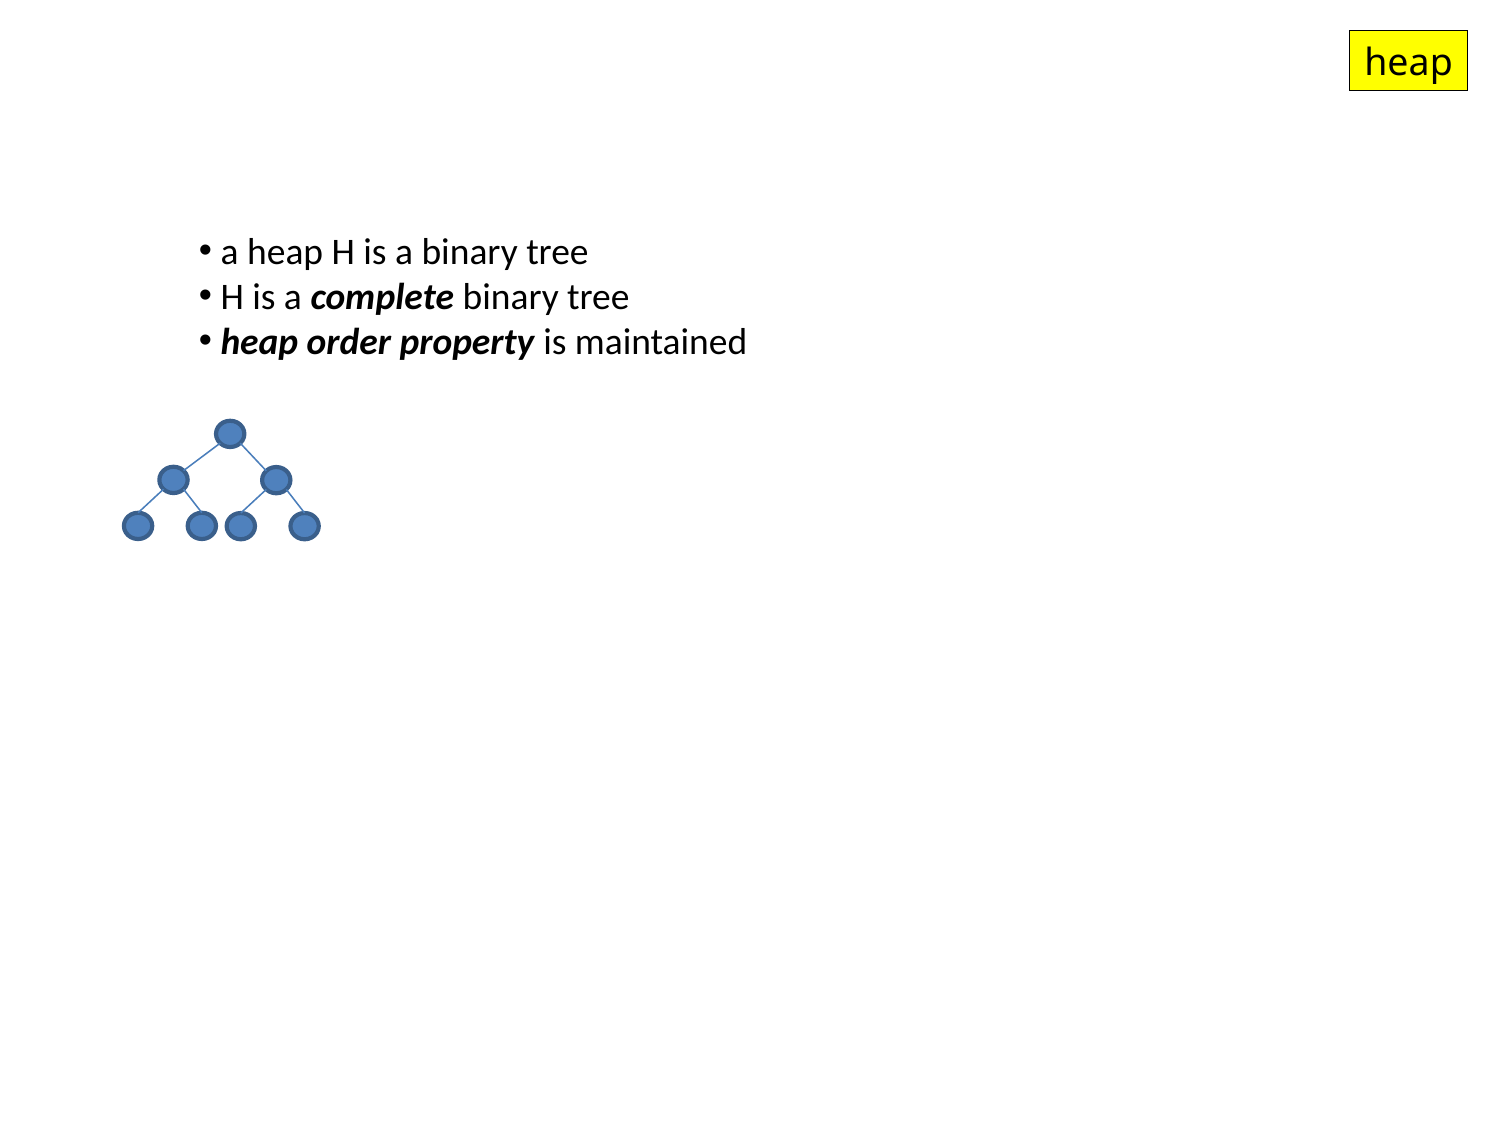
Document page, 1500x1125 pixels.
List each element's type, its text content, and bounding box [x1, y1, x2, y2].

text_box a heap H is a binary tree H is a complete binary tree heap order property is maintained [184, 219, 763, 370]
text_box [123, 420, 319, 540]
text_box heap [1349, 30, 1468, 91]
